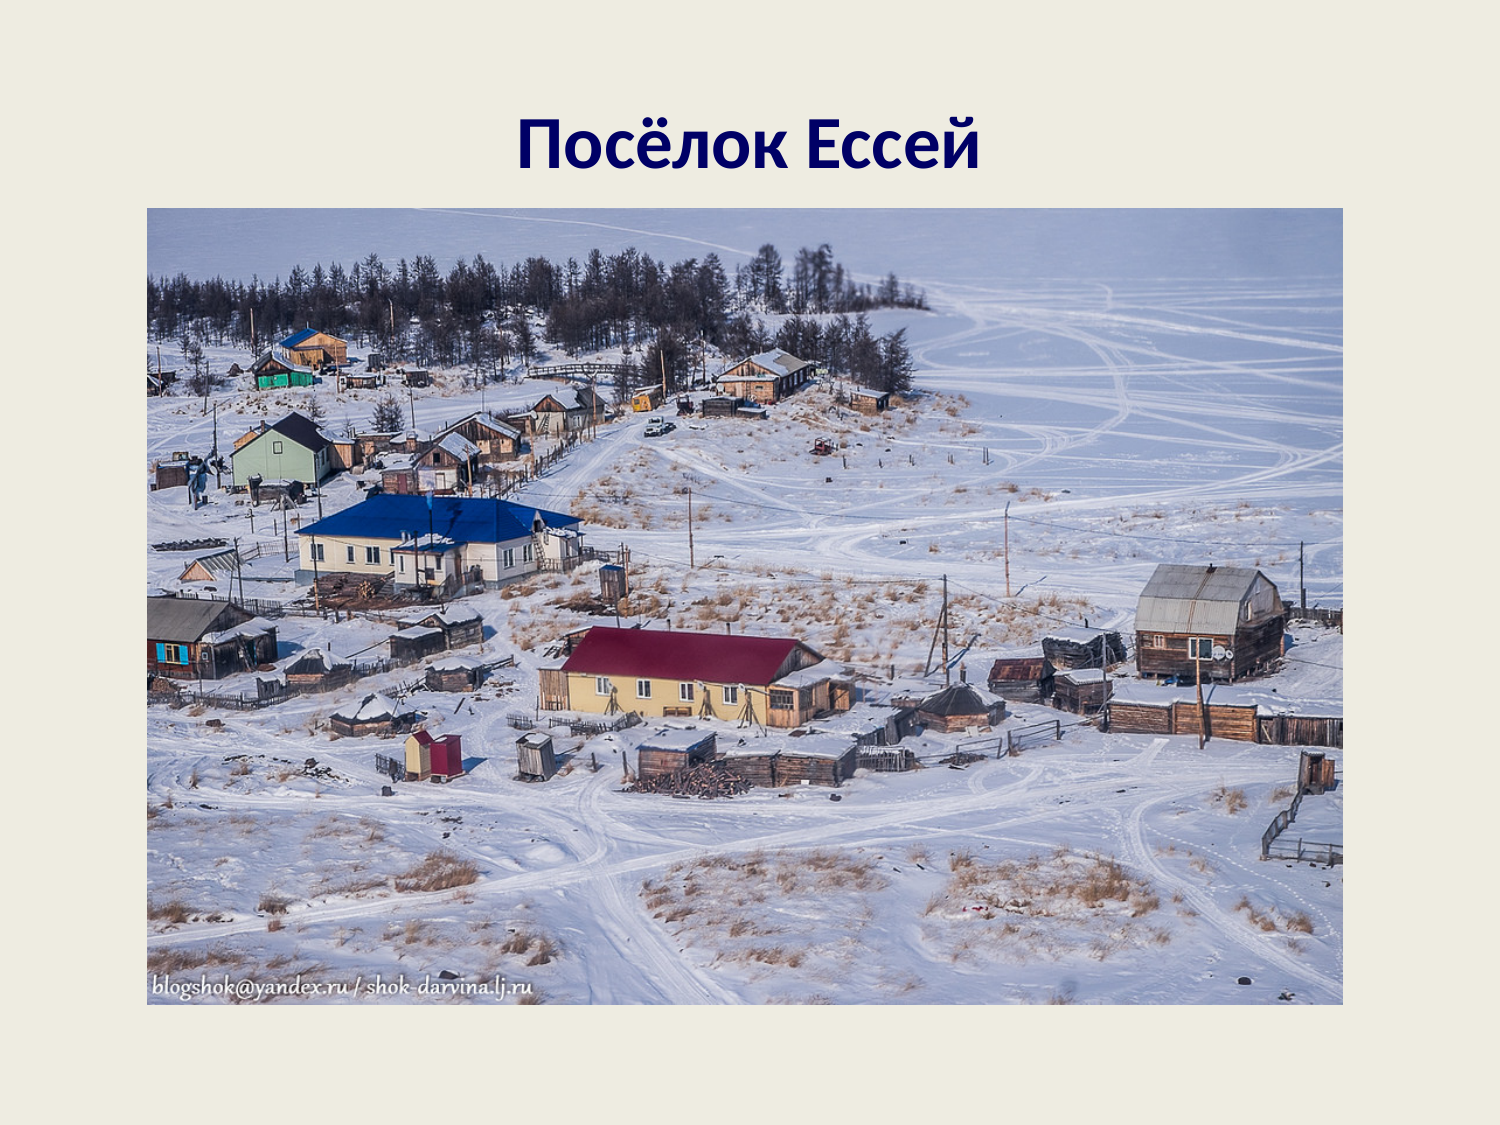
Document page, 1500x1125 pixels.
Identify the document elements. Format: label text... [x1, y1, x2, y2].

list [147, 207, 1343, 1006]
title Посёлок Ессей [75, 45, 1425, 233]
